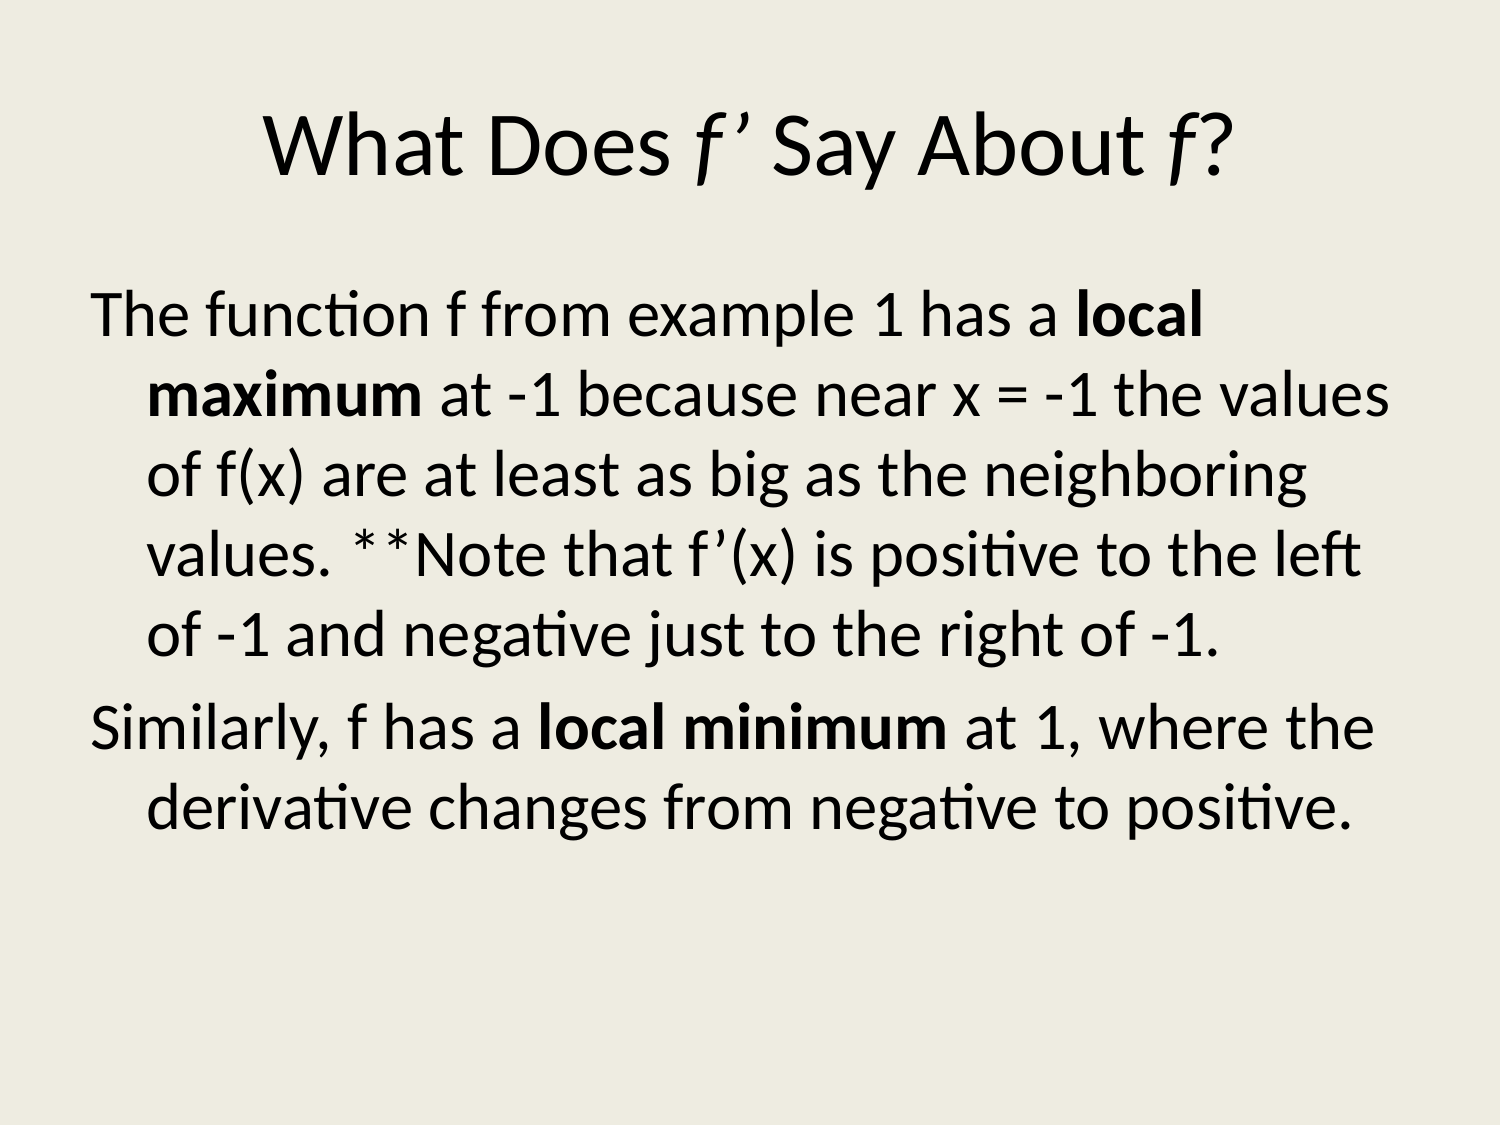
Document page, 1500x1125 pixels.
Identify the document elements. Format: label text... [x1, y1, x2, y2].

list The function f from example 1 has a local maximum at -1 because near x = -1 the values of f(x) are at least as big as the neighboring values. **Note that f’(x) is positive to the left of -1 and negative just to the right of -1. Similarly, f has a local minimum at 1, where the derivative changes from negative to positive. [75, 262, 1425, 1005]
title What Does f’ Say About f? [75, 45, 1425, 233]
